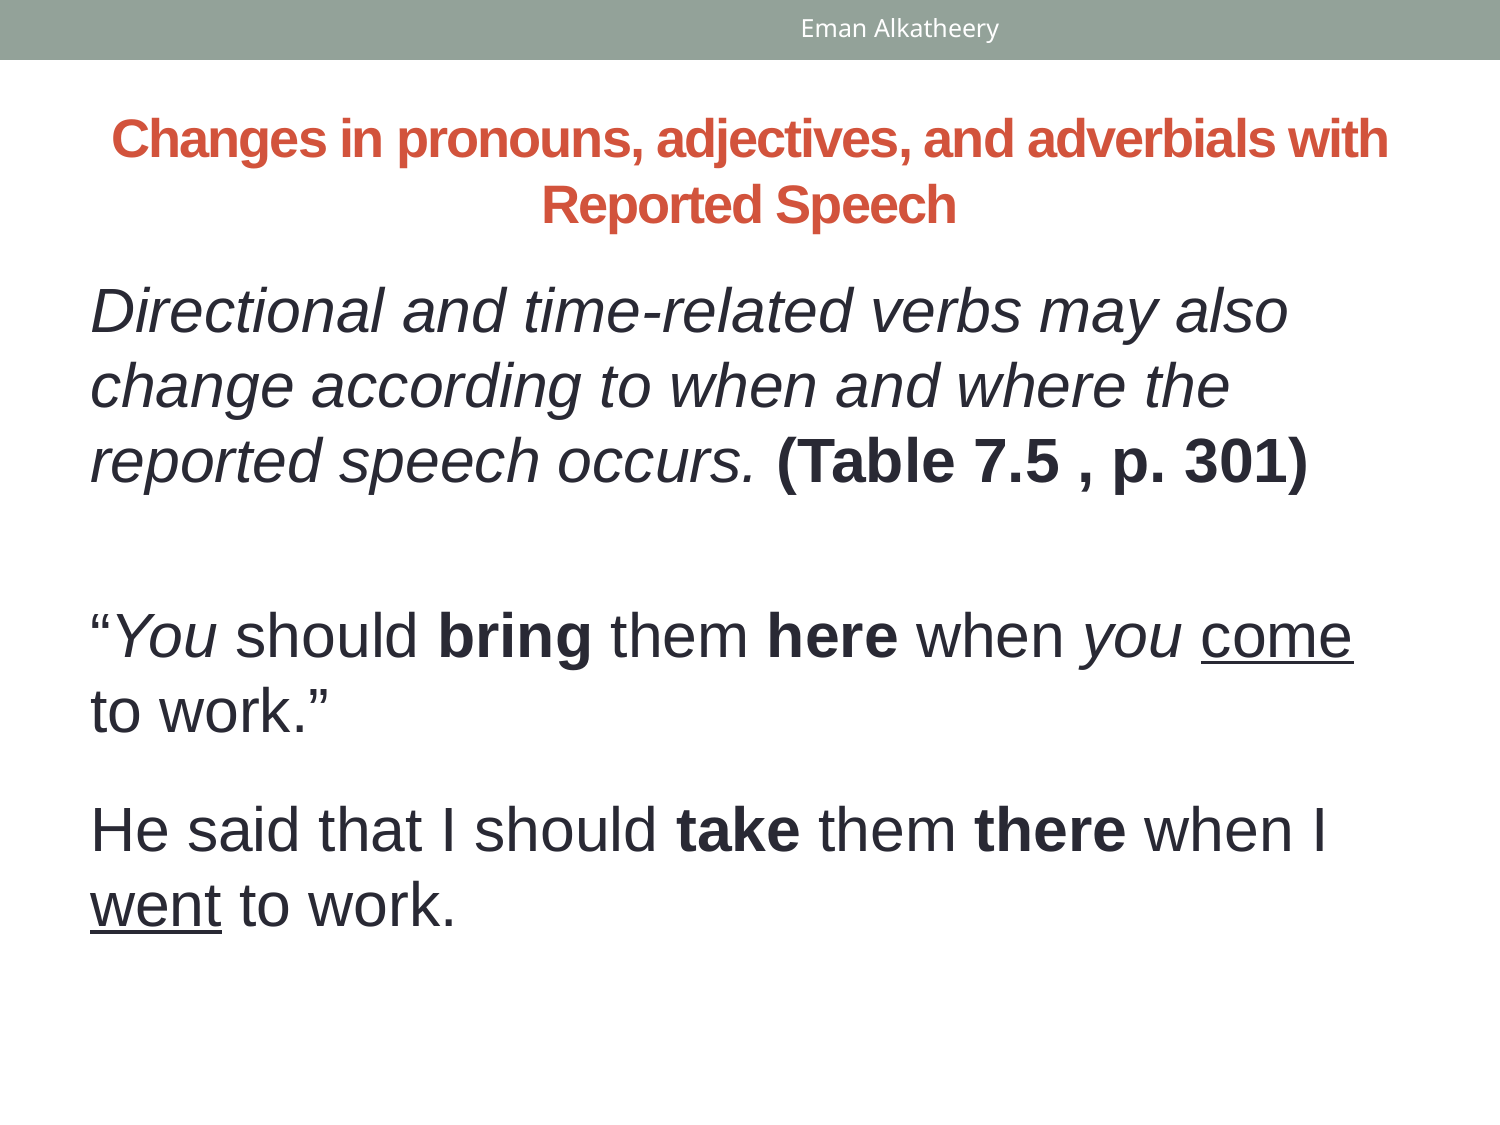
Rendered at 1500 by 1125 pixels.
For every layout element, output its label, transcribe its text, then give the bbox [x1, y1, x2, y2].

list Directional and time-related verbs may also change according to when and where the reported speech occurs. (Table 7.5 , p. 301) “You should bring them here when you come to work.” He said that I should take them there when I went to work. [75, 262, 1425, 1063]
footer Eman Alkatheery [562, 3, 1238, 57]
title Changes in pronouns, adjectives, and adverbials with Reported Speech [75, 87, 1425, 250]
